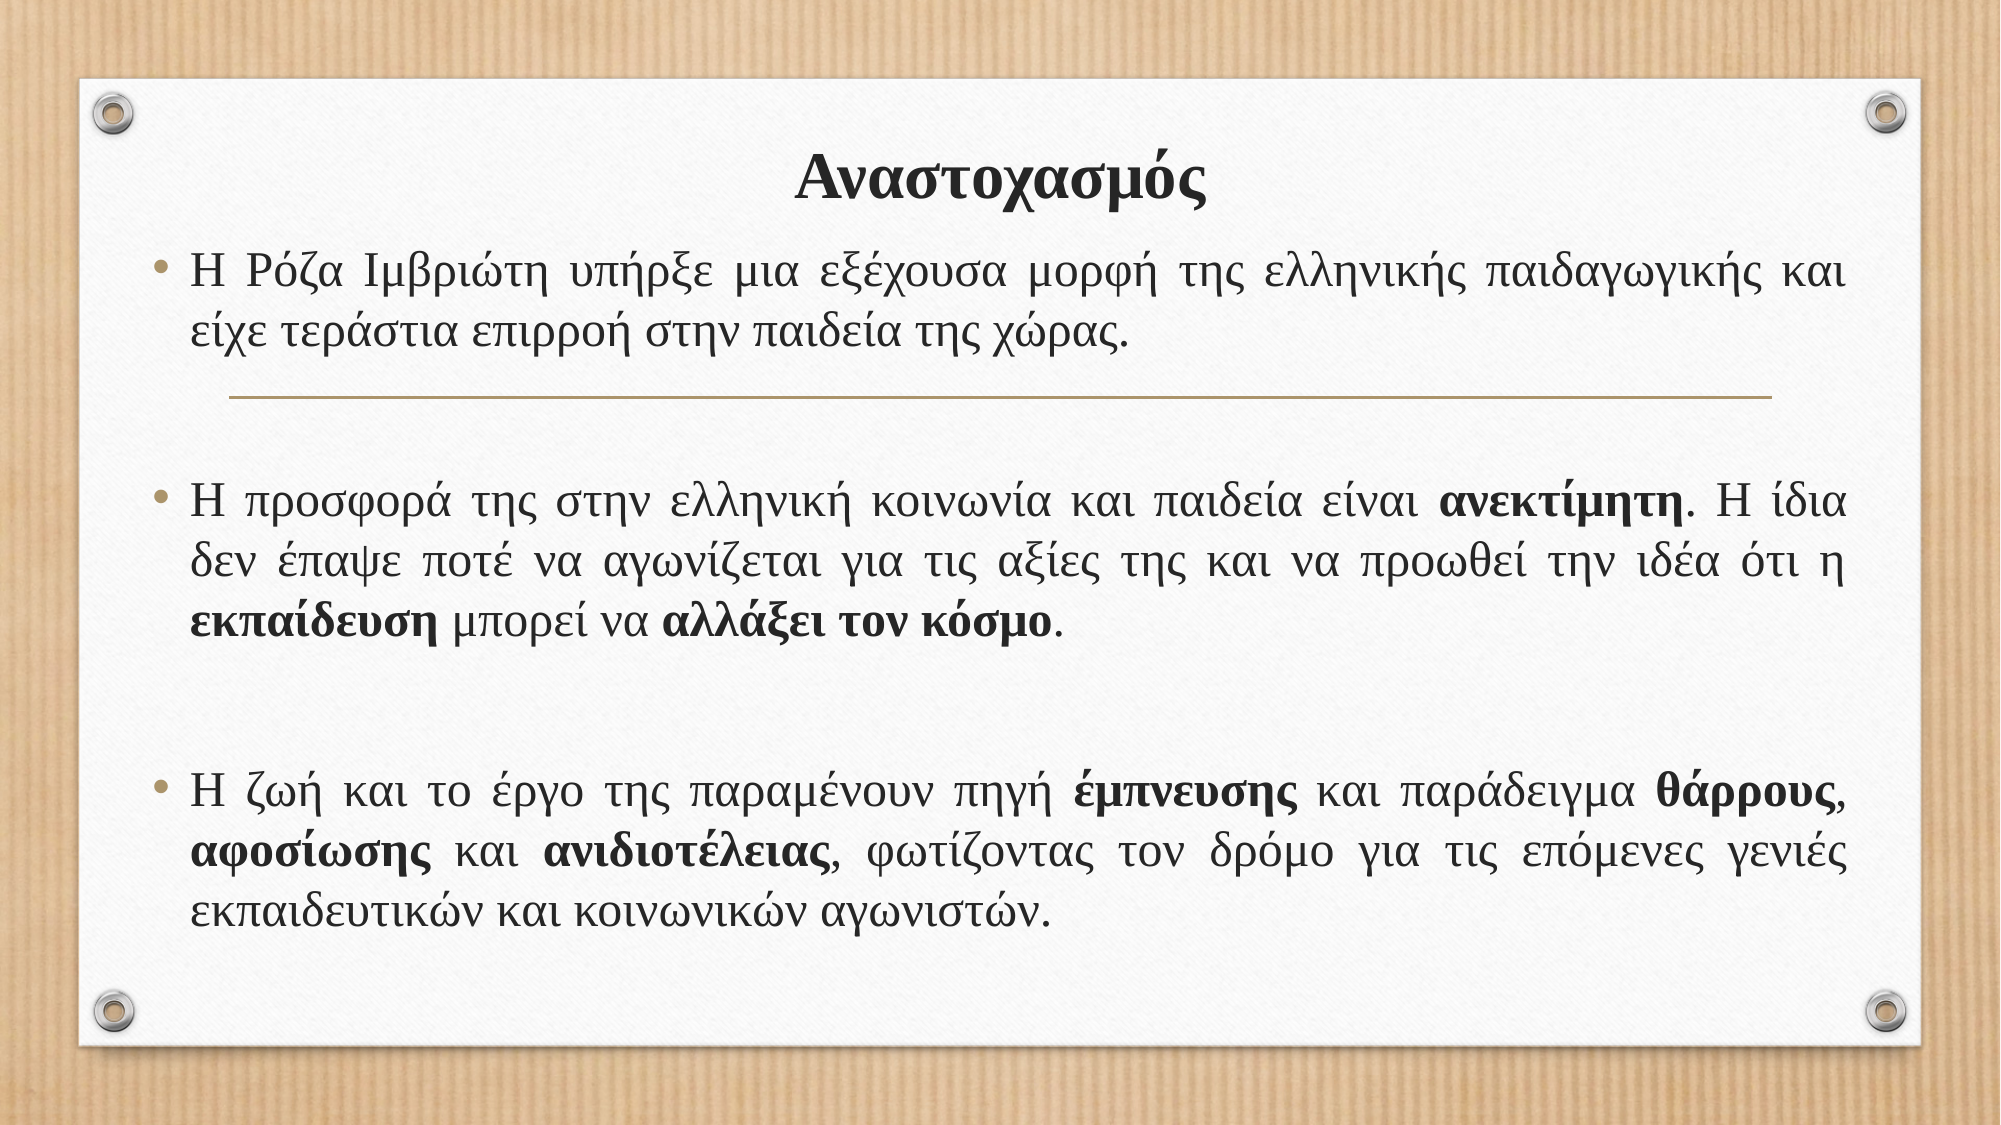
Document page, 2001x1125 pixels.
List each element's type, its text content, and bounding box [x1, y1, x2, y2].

picture [0, 0, 2001, 1125]
list Αναστοχασμός Η Ρόζα Ιμβριώτη υπήρξε μια εξέχουσα μορφή της ελληνικής παιδαγωγικής και είχε τεράστια επιρροή στην παιδεία της χώρας. Η προσφορά της στην ελληνική κοινωνία και παιδεία είναι ανεκτίμητη. Η ίδια δεν έπαψε ποτέ να αγωνίζεται για τις αξίες της και να προωθεί την ιδέα ότι η εκπαίδευση μπορεί να αλλάξει τον κόσμο. Η ζωή και το έργο της παραμένουν πηγή έμπνευσης και παράδειγμα θάρρους, αφοσίωσης και ανιδιοτέλειας, φωτίζοντας τον δρόμο για τις επόμενες γενιές εκπαιδευτικών και κοινωνικών αγωνιστών. [137, 111, 1863, 1093]
text_box [924, 487, 1075, 638]
